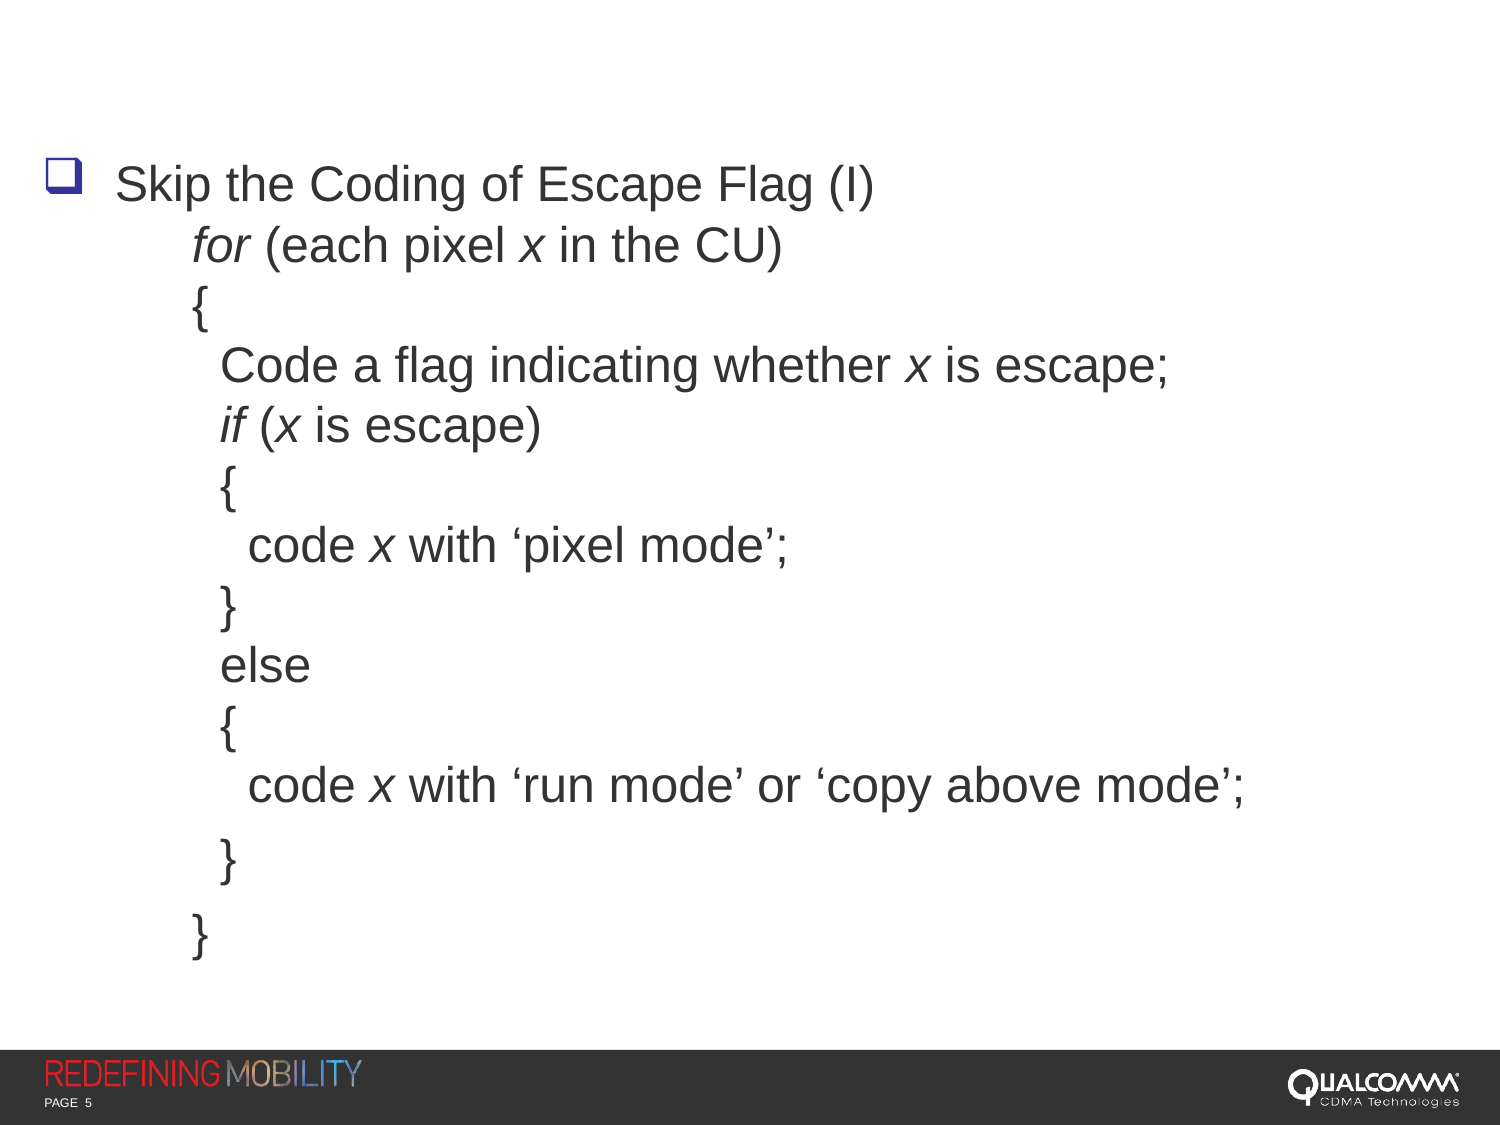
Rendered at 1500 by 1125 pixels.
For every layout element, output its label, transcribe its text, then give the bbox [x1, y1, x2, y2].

list Skip the Coding of Escape Flag (I) for (each pixel x in the CU) { Code a flag indicating whether x is escape; if (x is escape) { code x with ‘pixel mode’; } else { code x with ‘run mode’ or ‘copy above mode’; } } [26, 148, 1457, 1021]
picture [30, 1048, 372, 1099]
picture [1278, 1058, 1478, 1114]
